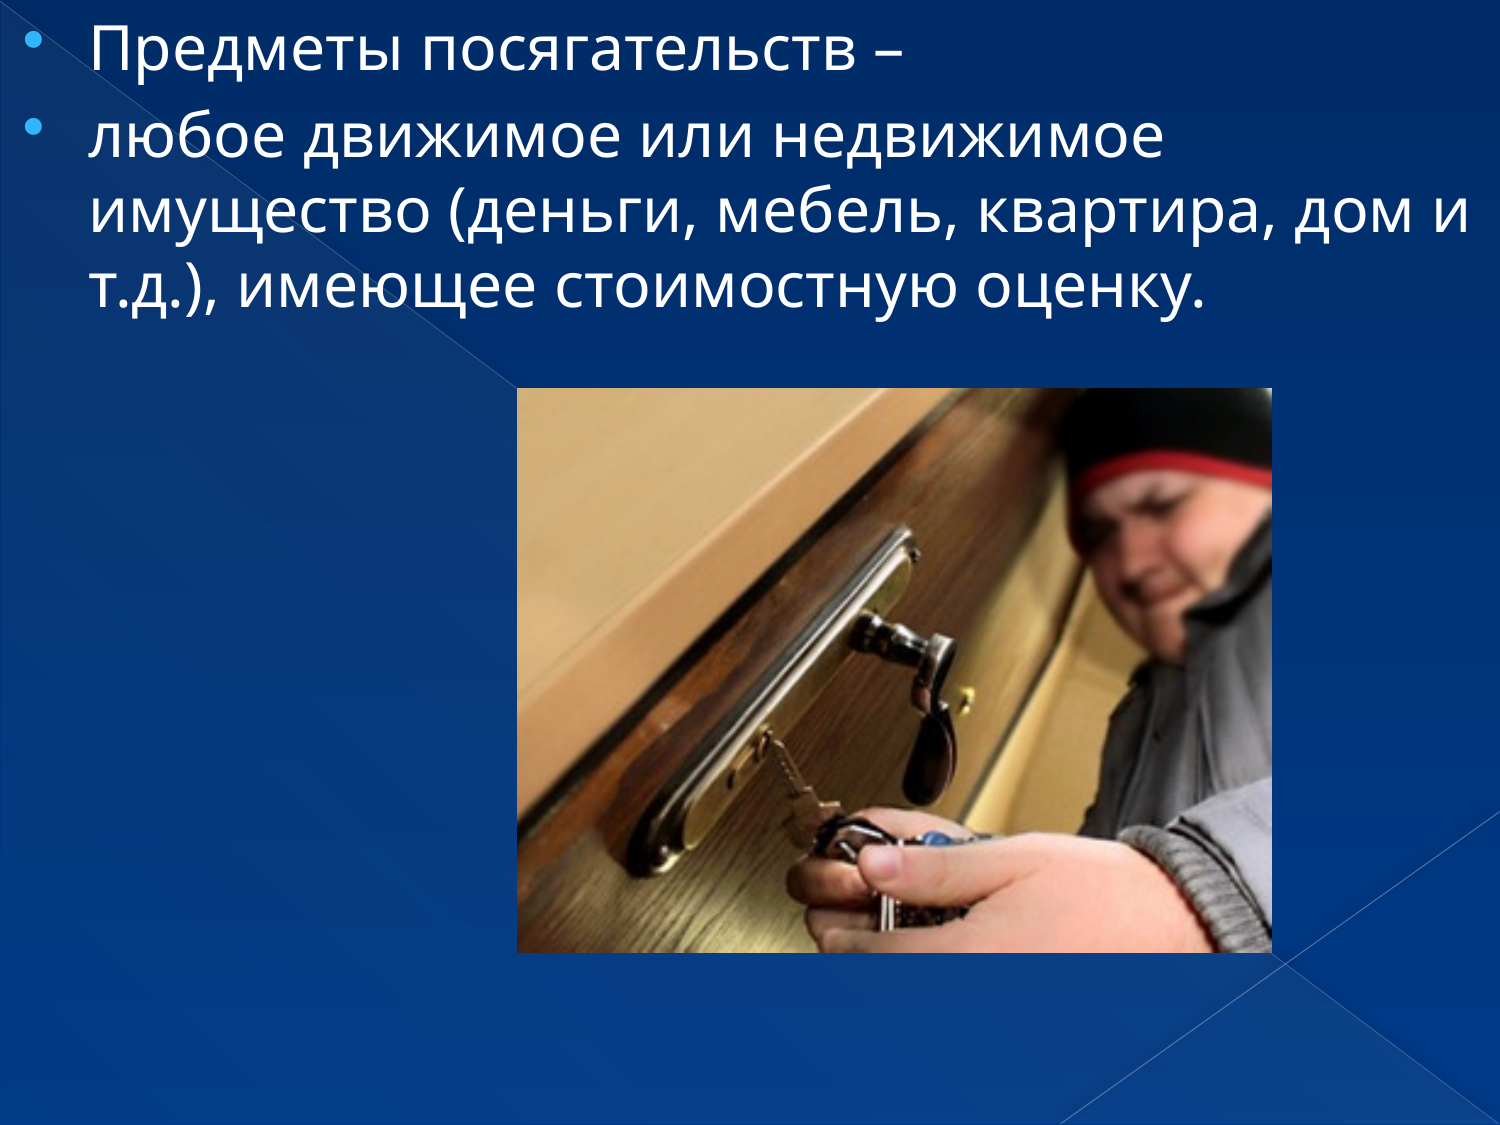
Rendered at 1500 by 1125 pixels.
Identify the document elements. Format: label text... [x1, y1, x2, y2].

list Предметы посягательств – любое движимое или недвижимое имущество (деньги, мебель, квартира, дом и т.д.), имеющее стоимостную оценку. [0, 0, 1500, 751]
picture [517, 388, 1272, 953]
